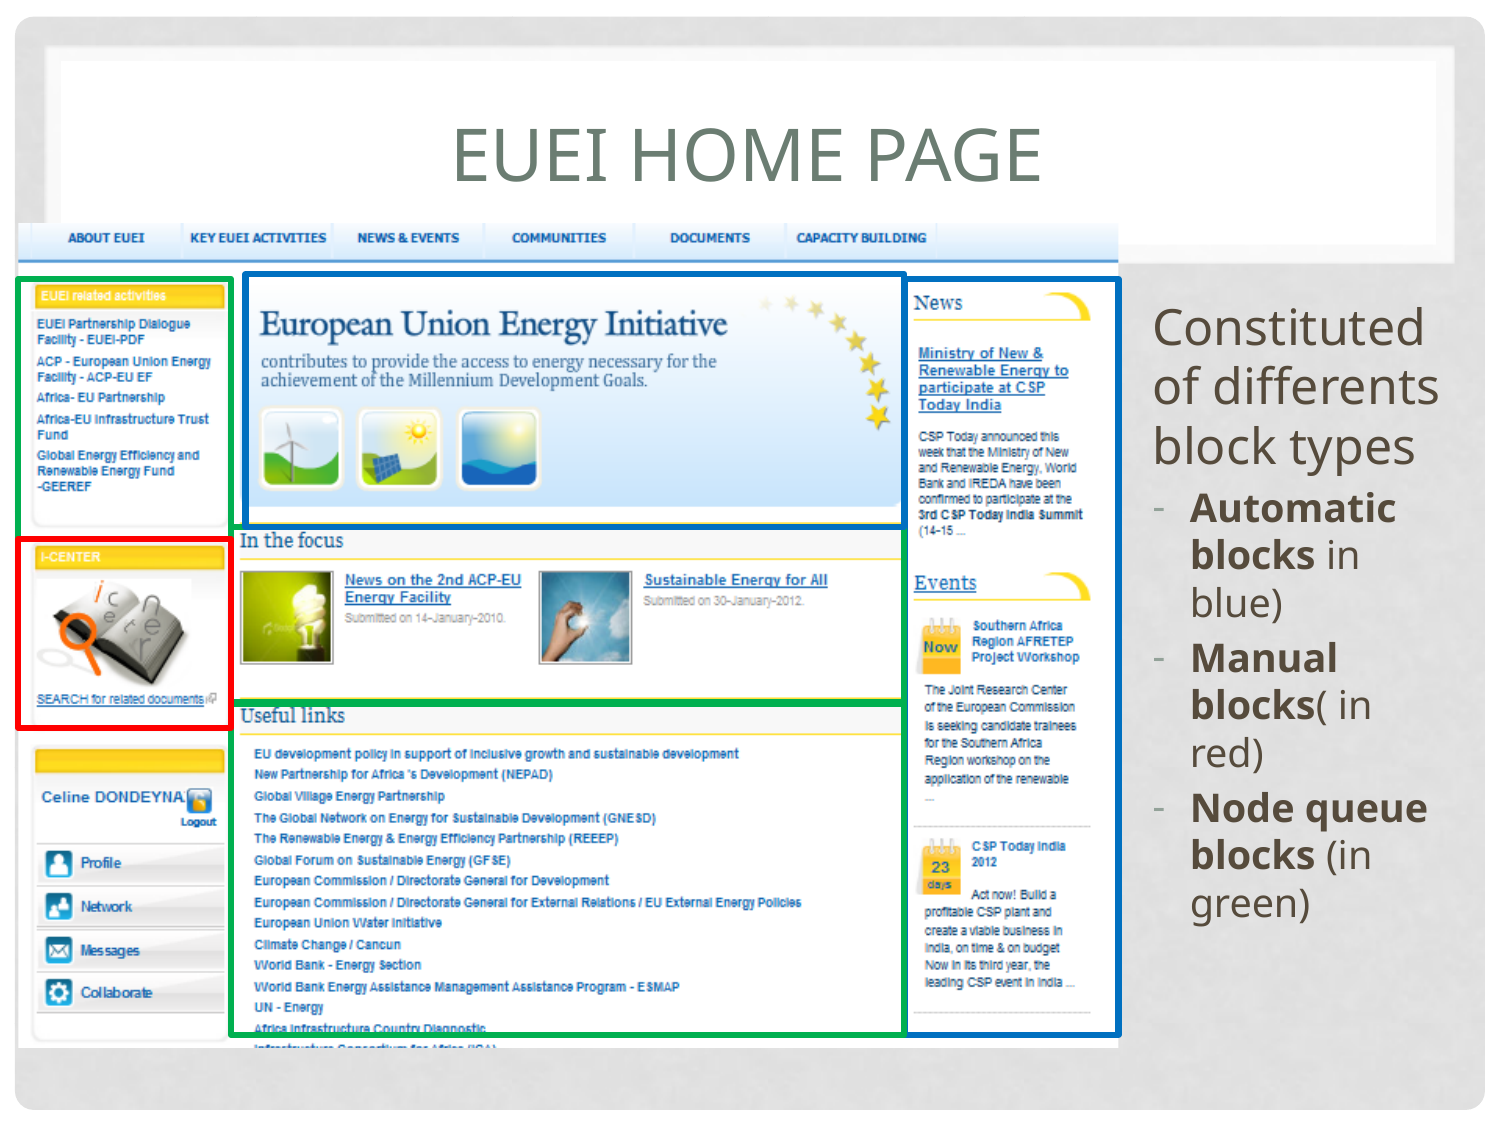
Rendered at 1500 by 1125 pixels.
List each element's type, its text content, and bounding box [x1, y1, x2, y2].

list Constituted of differents block types Automatic blocks in blue) Manual blocks( in red) Node queue blocks (in green) [1120, 287, 1471, 1035]
title EUEI HOME PAGE [69, 66, 1425, 238]
picture [18, 222, 1119, 1049]
